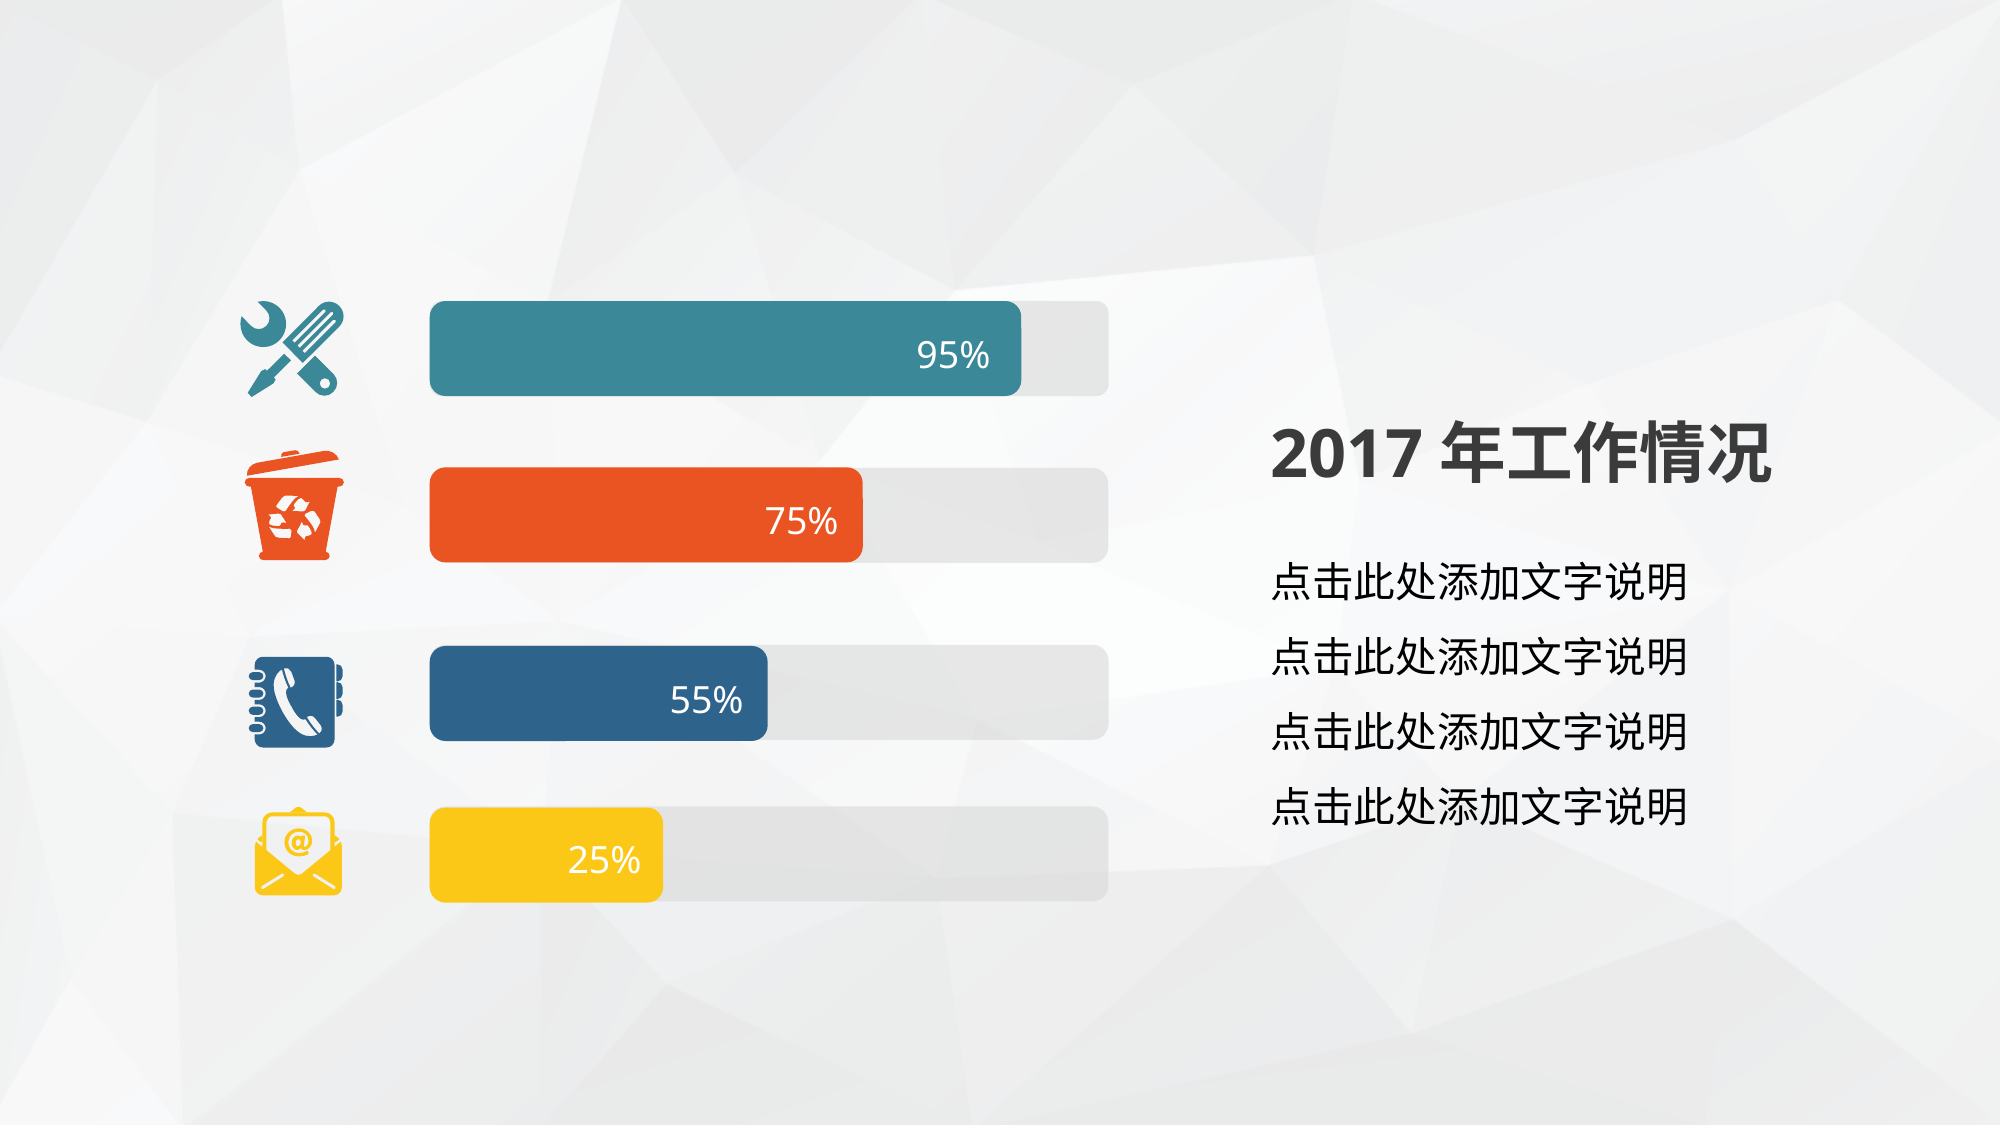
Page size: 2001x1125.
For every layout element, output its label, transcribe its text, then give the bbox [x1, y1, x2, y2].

text_box [428, 466, 864, 564]
text_box [428, 644, 769, 743]
text_box 点击此处添加文字说明 点击此处添加文字说明 点击此处添加文字说明 点击此处添加文字说明 [1255, 523, 1978, 839]
text_box 25% [543, 828, 666, 889]
text_box [431, 643, 1110, 741]
text_box 55% [645, 668, 768, 729]
text_box 2017年工作情况 [1255, 403, 1894, 498]
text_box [254, 806, 342, 896]
text_box [428, 299, 1023, 398]
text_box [248, 656, 343, 748]
text_box [850, 466, 1110, 564]
text_box 95% [892, 323, 1015, 384]
picture [0, 0, 2000, 1125]
text_box [430, 805, 1110, 903]
text_box 75% [740, 490, 863, 550]
text_box [428, 806, 665, 904]
text_box [1006, 299, 1110, 398]
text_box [244, 449, 344, 561]
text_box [240, 300, 345, 398]
